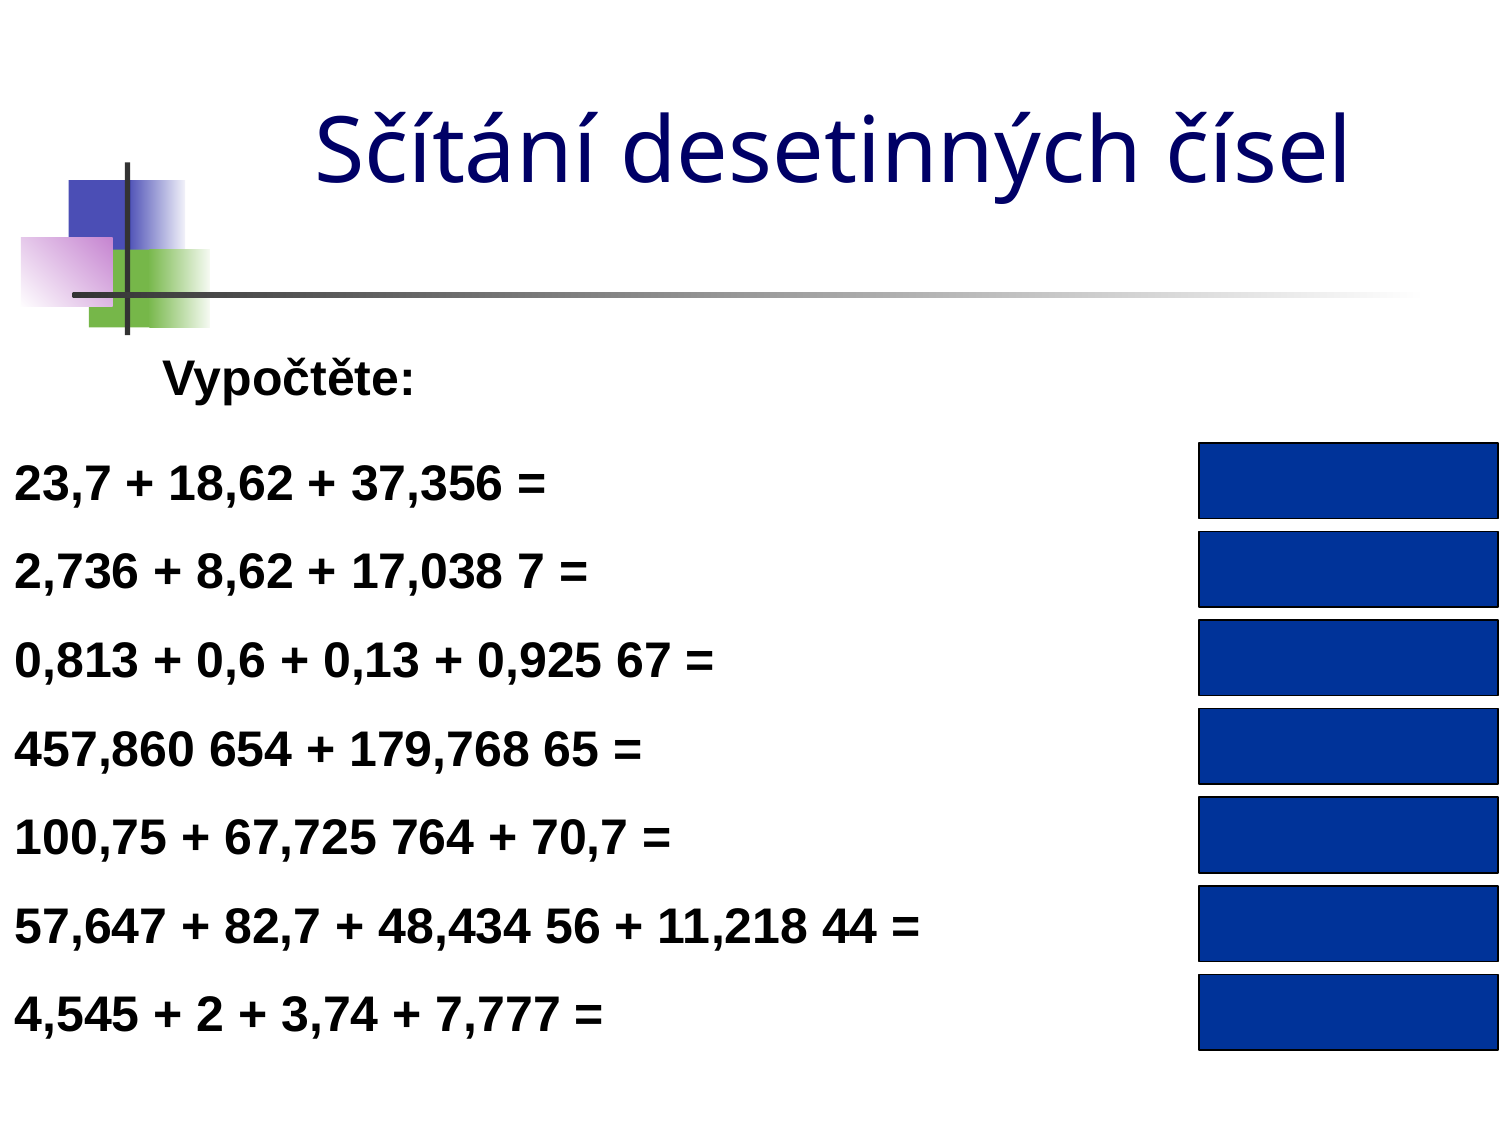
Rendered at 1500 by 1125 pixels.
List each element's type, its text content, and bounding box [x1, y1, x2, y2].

text_box 23,7 + 18,62 + 37,356 = [0, 442, 626, 518]
text_box 57,647 + 82,7 + 48,434 56 + 11,218 44 = [0, 885, 975, 961]
text_box 4,545 + 2 + 3,74 + 7,777 = [0, 974, 656, 1050]
text_box [1198, 708, 1498, 785]
title Sčítání desetinných čísel [194, 81, 1474, 209]
text_box [1198, 620, 1498, 696]
text_box [1198, 974, 1498, 1051]
text_box [1198, 797, 1498, 873]
text_box 100,75 + 67,725 764 + 70,7 = [0, 797, 750, 872]
text_box [1198, 442, 1498, 519]
text_box [1198, 531, 1498, 608]
text_box 2,736 + 8,62 + 17,038 7 = [0, 531, 703, 607]
text_box 457,860 654 + 179,768 65 = [0, 708, 750, 784]
text_box 0,813 + 0,6 + 0,13 + 0,925 67 = [0, 620, 857, 695]
text_box Vypočtěte: [147, 338, 482, 413]
text_box [1198, 885, 1498, 962]
